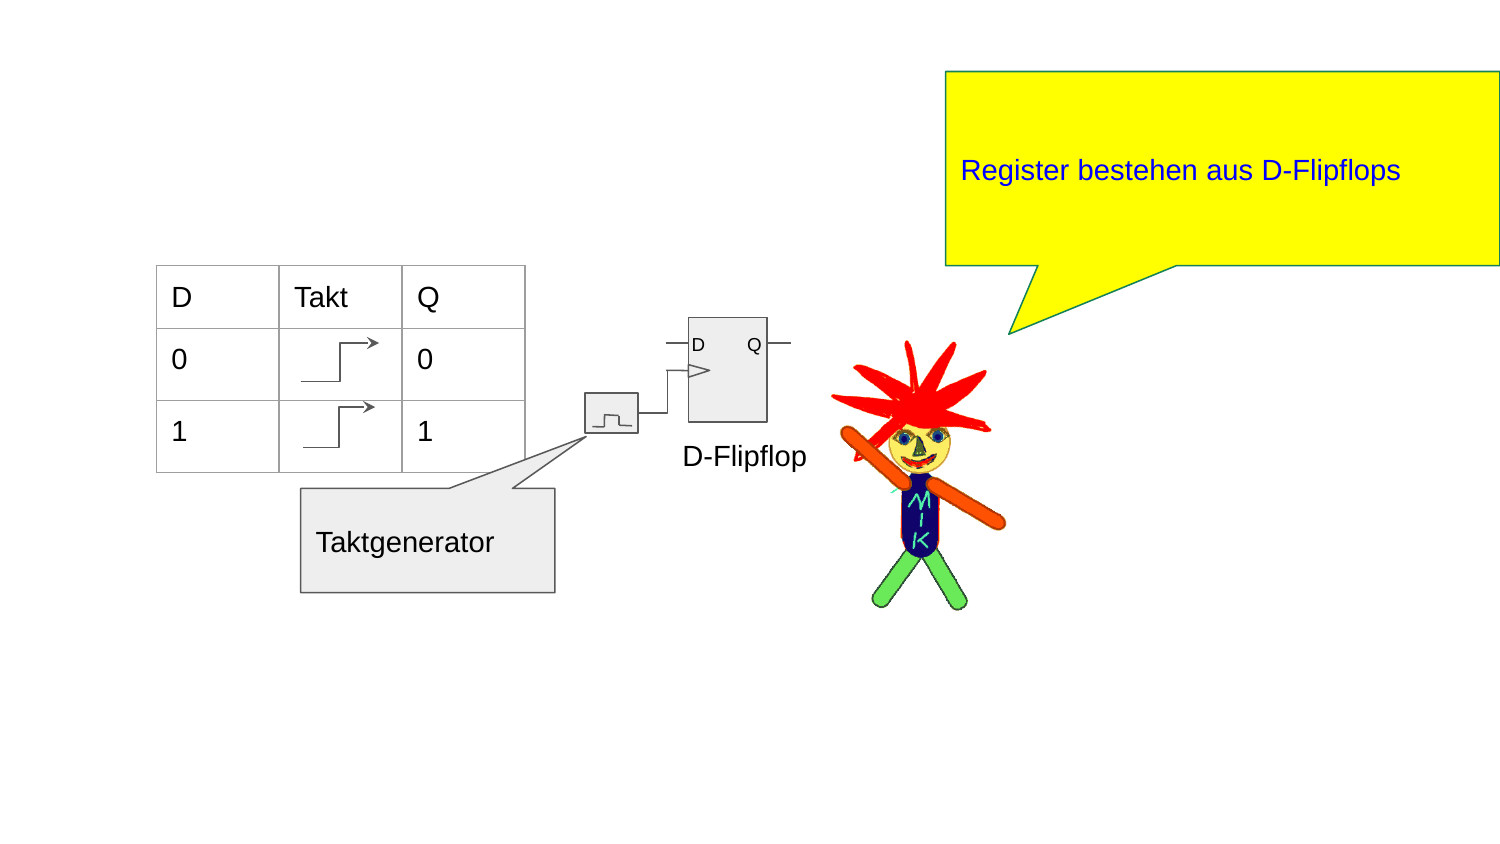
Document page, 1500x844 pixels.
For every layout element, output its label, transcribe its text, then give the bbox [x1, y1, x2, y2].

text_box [300, 342, 380, 382]
text_box D-Flipflop [667, 421, 814, 527]
table_cell [280, 329, 401, 400]
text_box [637, 369, 668, 414]
table_header Q [403, 266, 524, 328]
table_cell 0 [403, 329, 524, 400]
table_cell 1 [403, 401, 524, 472]
table_header D [157, 266, 278, 328]
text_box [302, 406, 376, 448]
text_box Register bestehen aus D-Flipflops [945, 71, 1500, 331]
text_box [665, 317, 792, 423]
table_cell 0 [157, 329, 278, 400]
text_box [584, 392, 639, 434]
table_cell 1 [157, 401, 278, 472]
text_box Taktgenerator [300, 438, 583, 593]
picture [819, 330, 1015, 618]
table_cell [280, 401, 401, 472]
table_header Takt [280, 266, 401, 328]
